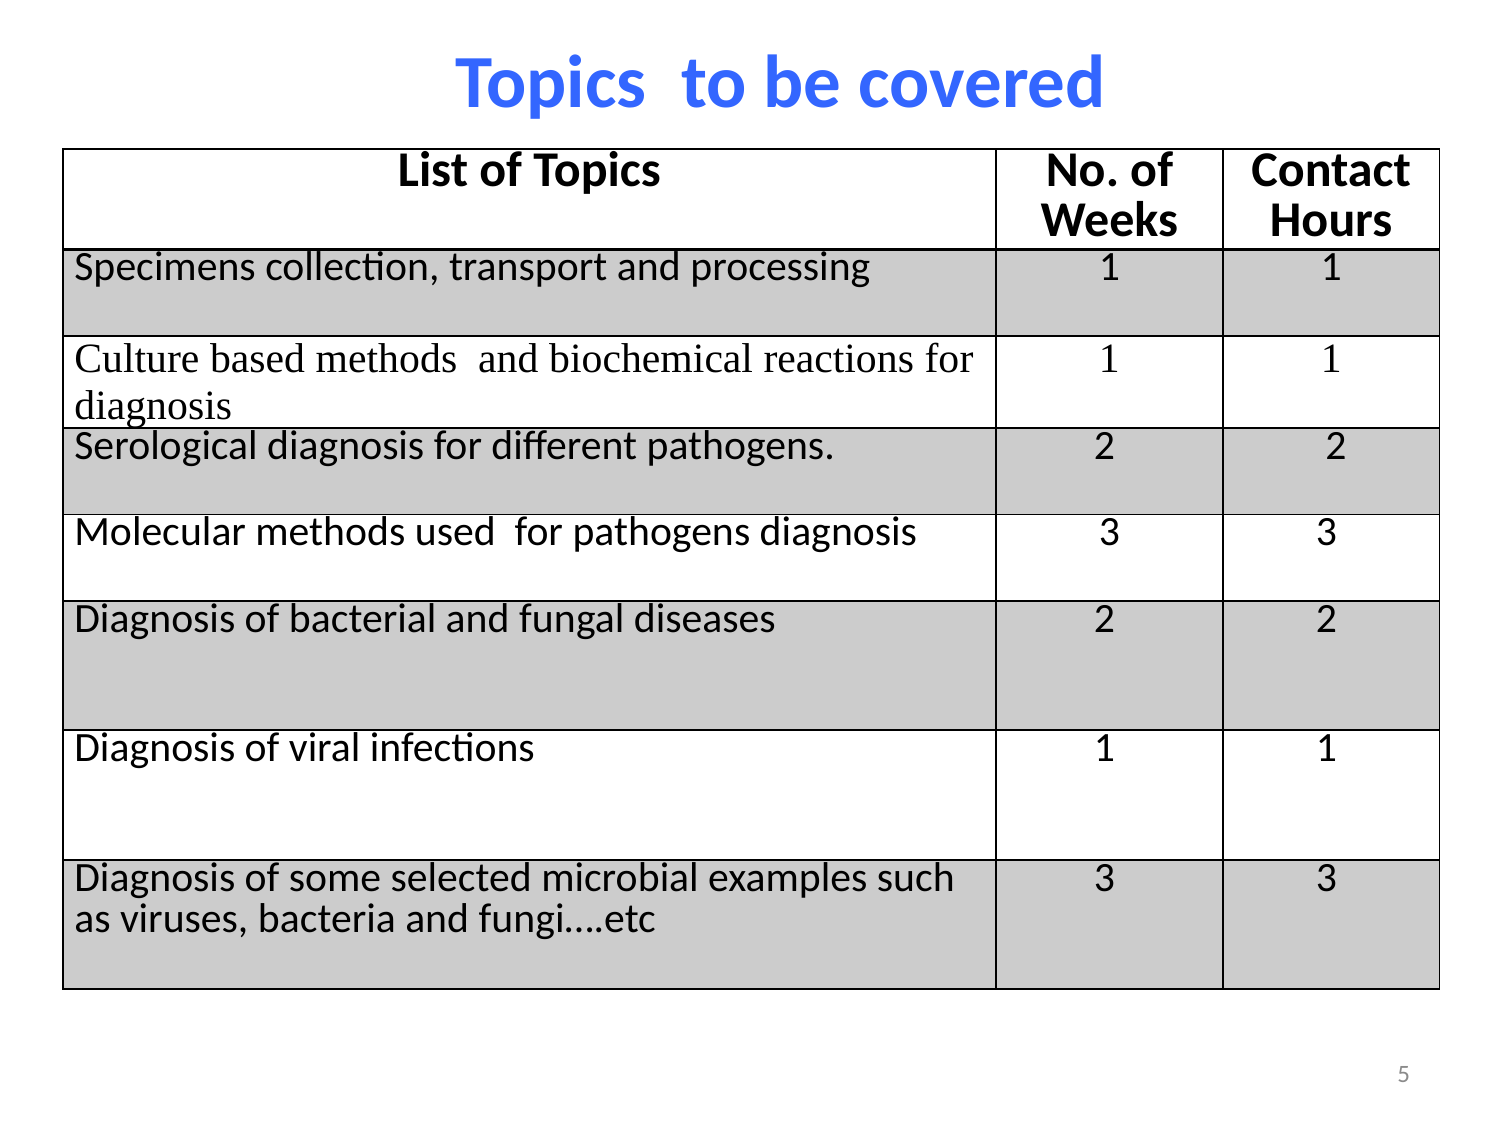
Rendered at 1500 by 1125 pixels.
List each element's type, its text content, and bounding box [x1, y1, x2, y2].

table_cell Diagnosis of some selected microbial examples such as viruses, bacteria and fungi….etc [64, 861, 995, 988]
table_cell 1 [1224, 731, 1439, 859]
table_cell 3 [1224, 861, 1439, 988]
table_cell 3 [997, 861, 1222, 988]
table_cell Specimens collection, transport and processing [64, 251, 995, 335]
text_box Topics to be covered [441, 24, 1121, 130]
table_cell 2 [997, 429, 1222, 514]
slide_number 4 [1074, 1042, 1425, 1103]
table_cell Diagnosis of bacterial and fungal diseases [64, 602, 995, 729]
table_cell Diagnosis of viral infections [64, 731, 995, 859]
table_cell 1 [997, 337, 1222, 427]
table_cell 2 [1224, 602, 1439, 729]
table_cell 2 [1224, 429, 1439, 514]
table_cell Molecular methods used for pathogens diagnosis [64, 515, 995, 600]
table_cell 1 [1224, 251, 1439, 335]
table_cell Serological diagnosis for different pathogens. [64, 429, 995, 514]
table_cell 1 [997, 251, 1222, 335]
table_cell 3 [997, 515, 1222, 600]
table_header Contact Hours [1224, 150, 1439, 248]
table_header List of Topics [64, 150, 995, 248]
table_cell Culture based methods and biochemical reactions for diagnosis [64, 337, 995, 427]
table_cell 1 [1224, 337, 1439, 427]
table_cell 3 [1224, 515, 1439, 600]
table_cell 1 [997, 731, 1222, 859]
table_cell 2 [997, 602, 1222, 729]
table_header No. of Weeks [997, 150, 1222, 248]
